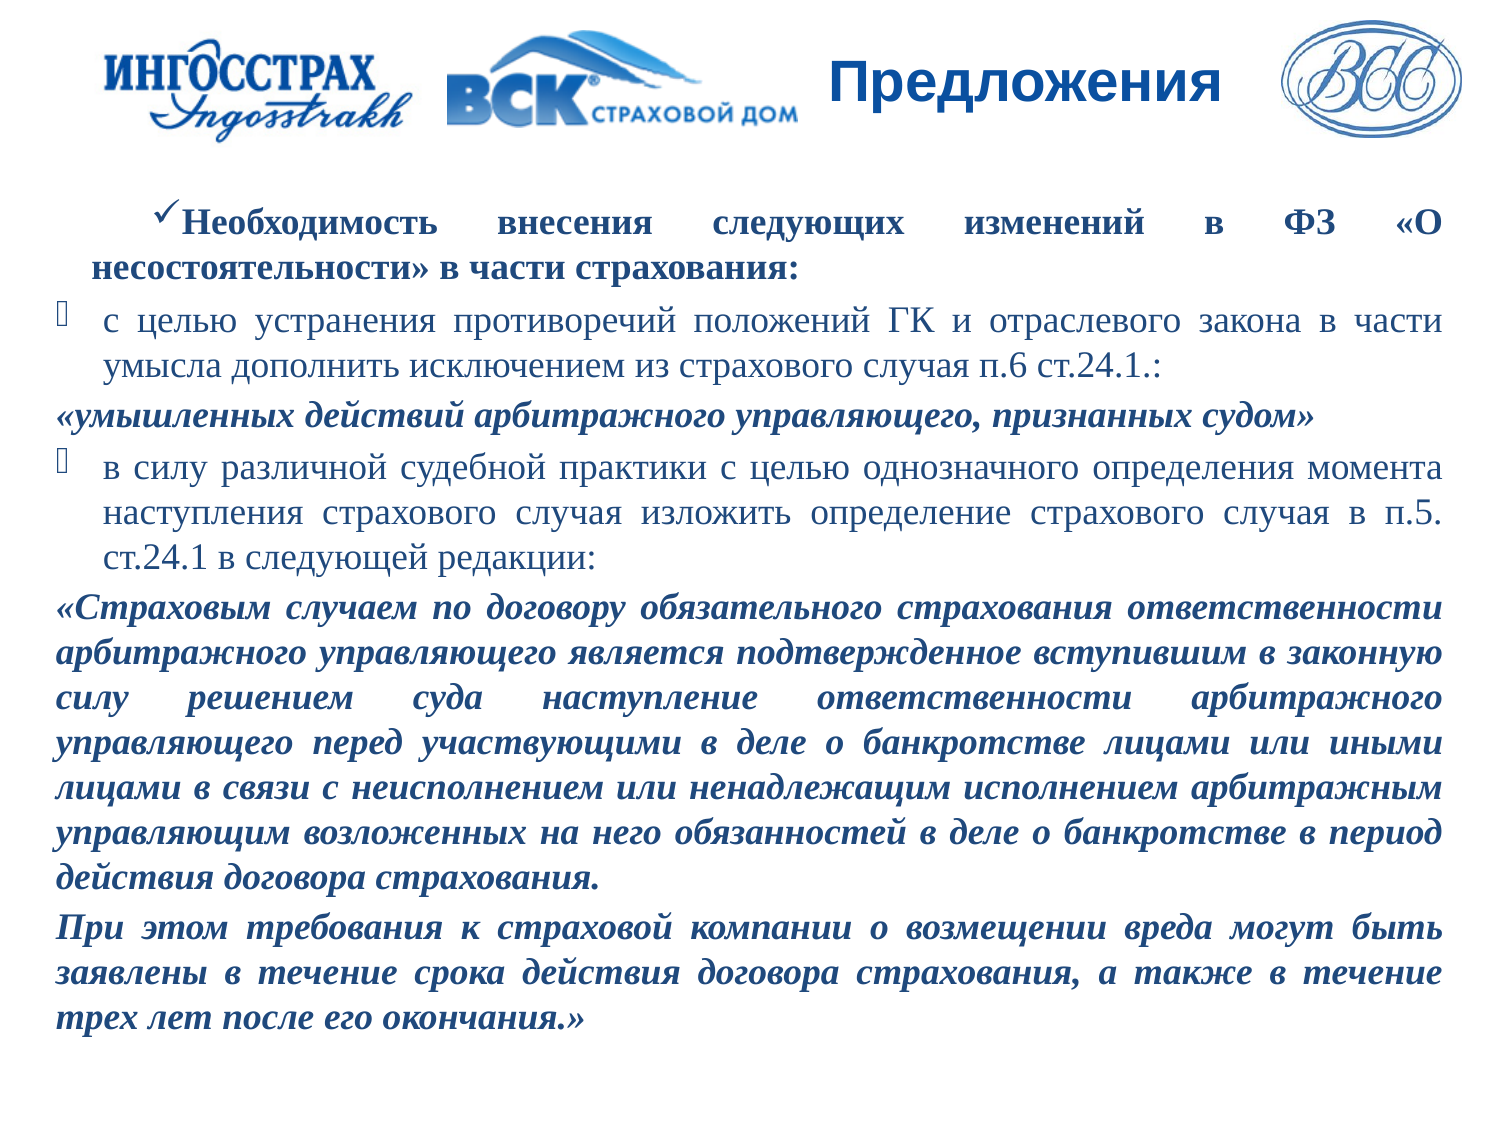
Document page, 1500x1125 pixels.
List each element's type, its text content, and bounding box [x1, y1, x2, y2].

text_box Предложения [813, 35, 1270, 102]
text_box Необходимость внесения следующих изменений в ФЗ «О несостоятельности» в части страхования: с целью устранения противоречий положений ГК и отраслевого закона в части умысла дополнить исключением из страхового случая п.6 ст.24.1.: «умышленных действий арбитражного управляющего, признанных судом» в силу различной судебной практики с целью однозначного определения момента наступления страхового случая изложить определение страхового случая в п.5. ст.24.1 в следующей редакции: «Страховым случаем по договору обязательного страхования ответственности арбитражного управляющего является подтвержденное вступившим в законную силу решением суда наступление ответственности арбитражного управляющего перед участвующими в деле о банкротстве лицами или иными лицами в связи с неисполнением или ненадлежащим исполнением арбитражным управляющим возложенных на него обязанностей в деле о банкротстве в период действия договора страхования. При этом требования к страховой компании о возмещении вреда могут быть заявлены в течение срока действия договора страхования, а также в течение трех лет после его окончания.» [41, 137, 1459, 882]
picture [0, 0, 1500, 1125]
